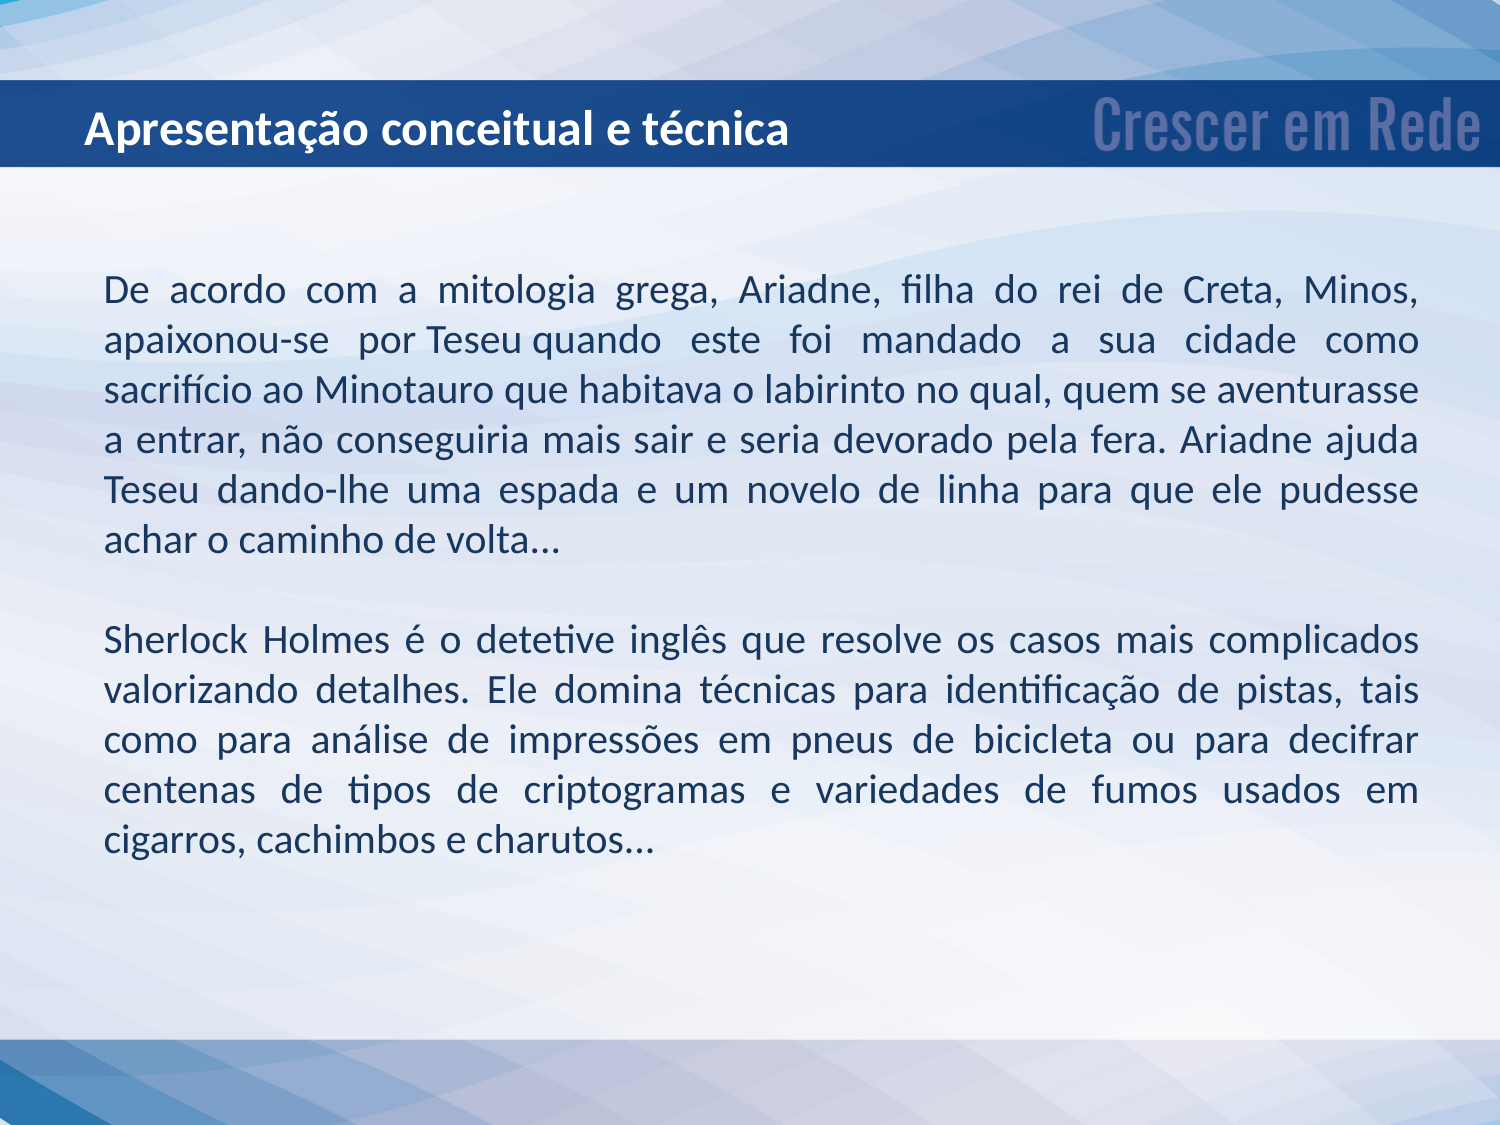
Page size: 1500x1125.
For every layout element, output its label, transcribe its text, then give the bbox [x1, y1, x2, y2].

text_box De acordo com a mitologia grega, Ariadne, filha do rei de Creta, Minos, apaixonou-se por Teseu quando este foi mandado a sua cidade como sacrifício ao Minotauro que habitava o labirinto no qual, quem se aventurasse a entrar, não conseguiria mais sair e seria devorado pela fera. Ariadne ajuda Teseu dando-lhe uma espada e um novelo de linha para que ele pudesse achar o caminho de volta... Sherlock Holmes é o detetive inglês que resolve os casos mais complicados valorizando detalhes. Ele domina técnicas para identificação de pistas, tais como para análise de impressões em pneus de bicicleta ou para decifrar centenas de tipos de criptogramas e variedades de fumos usados em cigarros, cachimbos e charutos... [88, 254, 1436, 920]
text_box Apresentação conceitual e técnica [70, 88, 1430, 163]
picture [0, 0, 1500, 1125]
